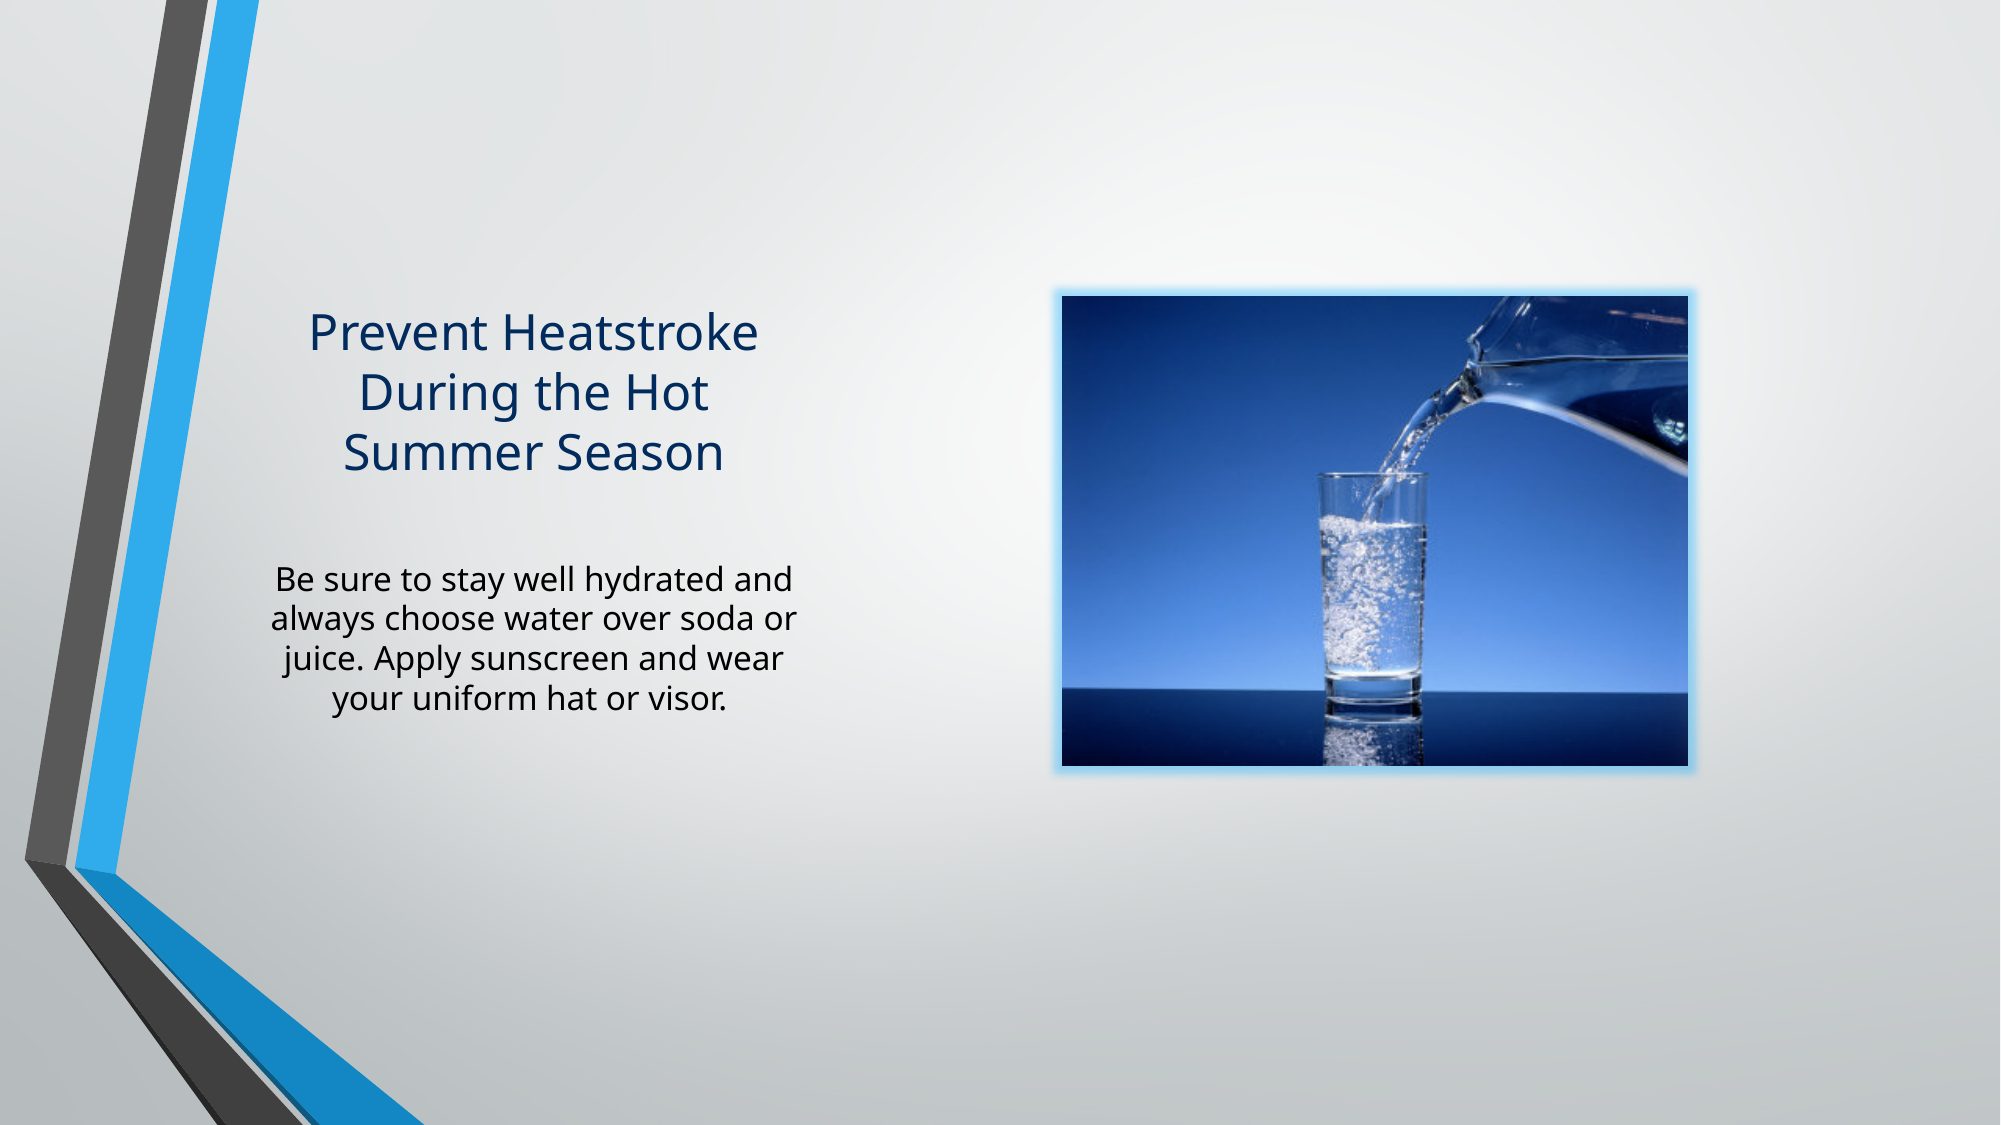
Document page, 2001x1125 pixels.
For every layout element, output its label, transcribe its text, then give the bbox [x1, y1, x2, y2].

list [1062, 296, 1688, 766]
list Be sure to stay well hydrated and always choose water over soda or juice. Apply sunscreen and wear your uniform hat or visor. [243, 487, 826, 788]
title Prevent Heatstroke During the Hot Summer Season [243, 262, 826, 487]
